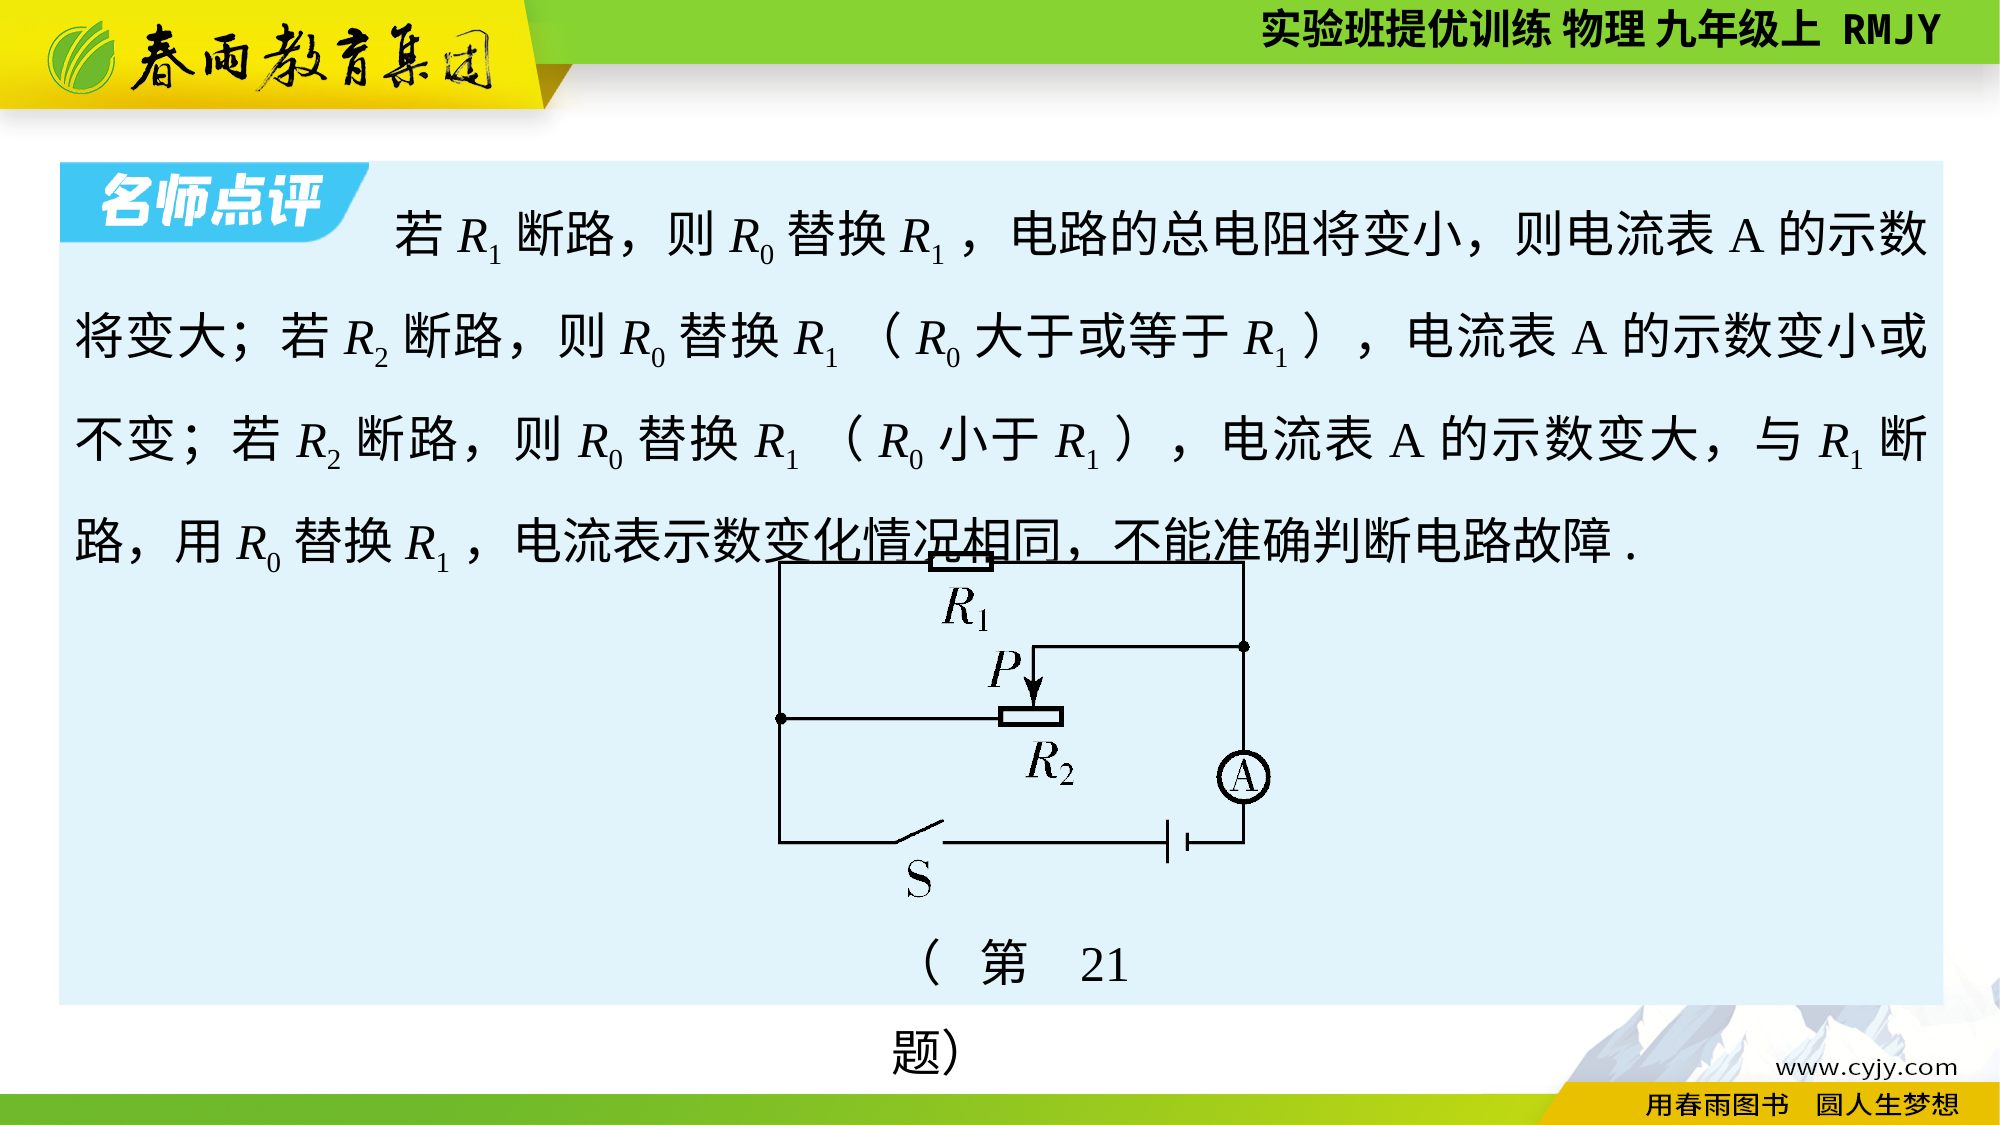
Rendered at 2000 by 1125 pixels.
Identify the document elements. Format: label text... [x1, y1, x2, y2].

list 若R1断路，则R0替换R1，电路的总电阻将变小，则电流表A的示数将变大；若R2断路，则R0替换R1（R0大于或等于R1），电流表A的示数变小或不变；若R2断路，则R0替换R1（R0小于R1），电流表A的示数变大，与R1断路，用R0替换R1，电流表示数变化情况相同，不能准确判断电路故障. [59, 160, 1944, 1006]
picture [0, 0, 2000, 1125]
text_box （第21题） [877, 921, 1157, 1000]
